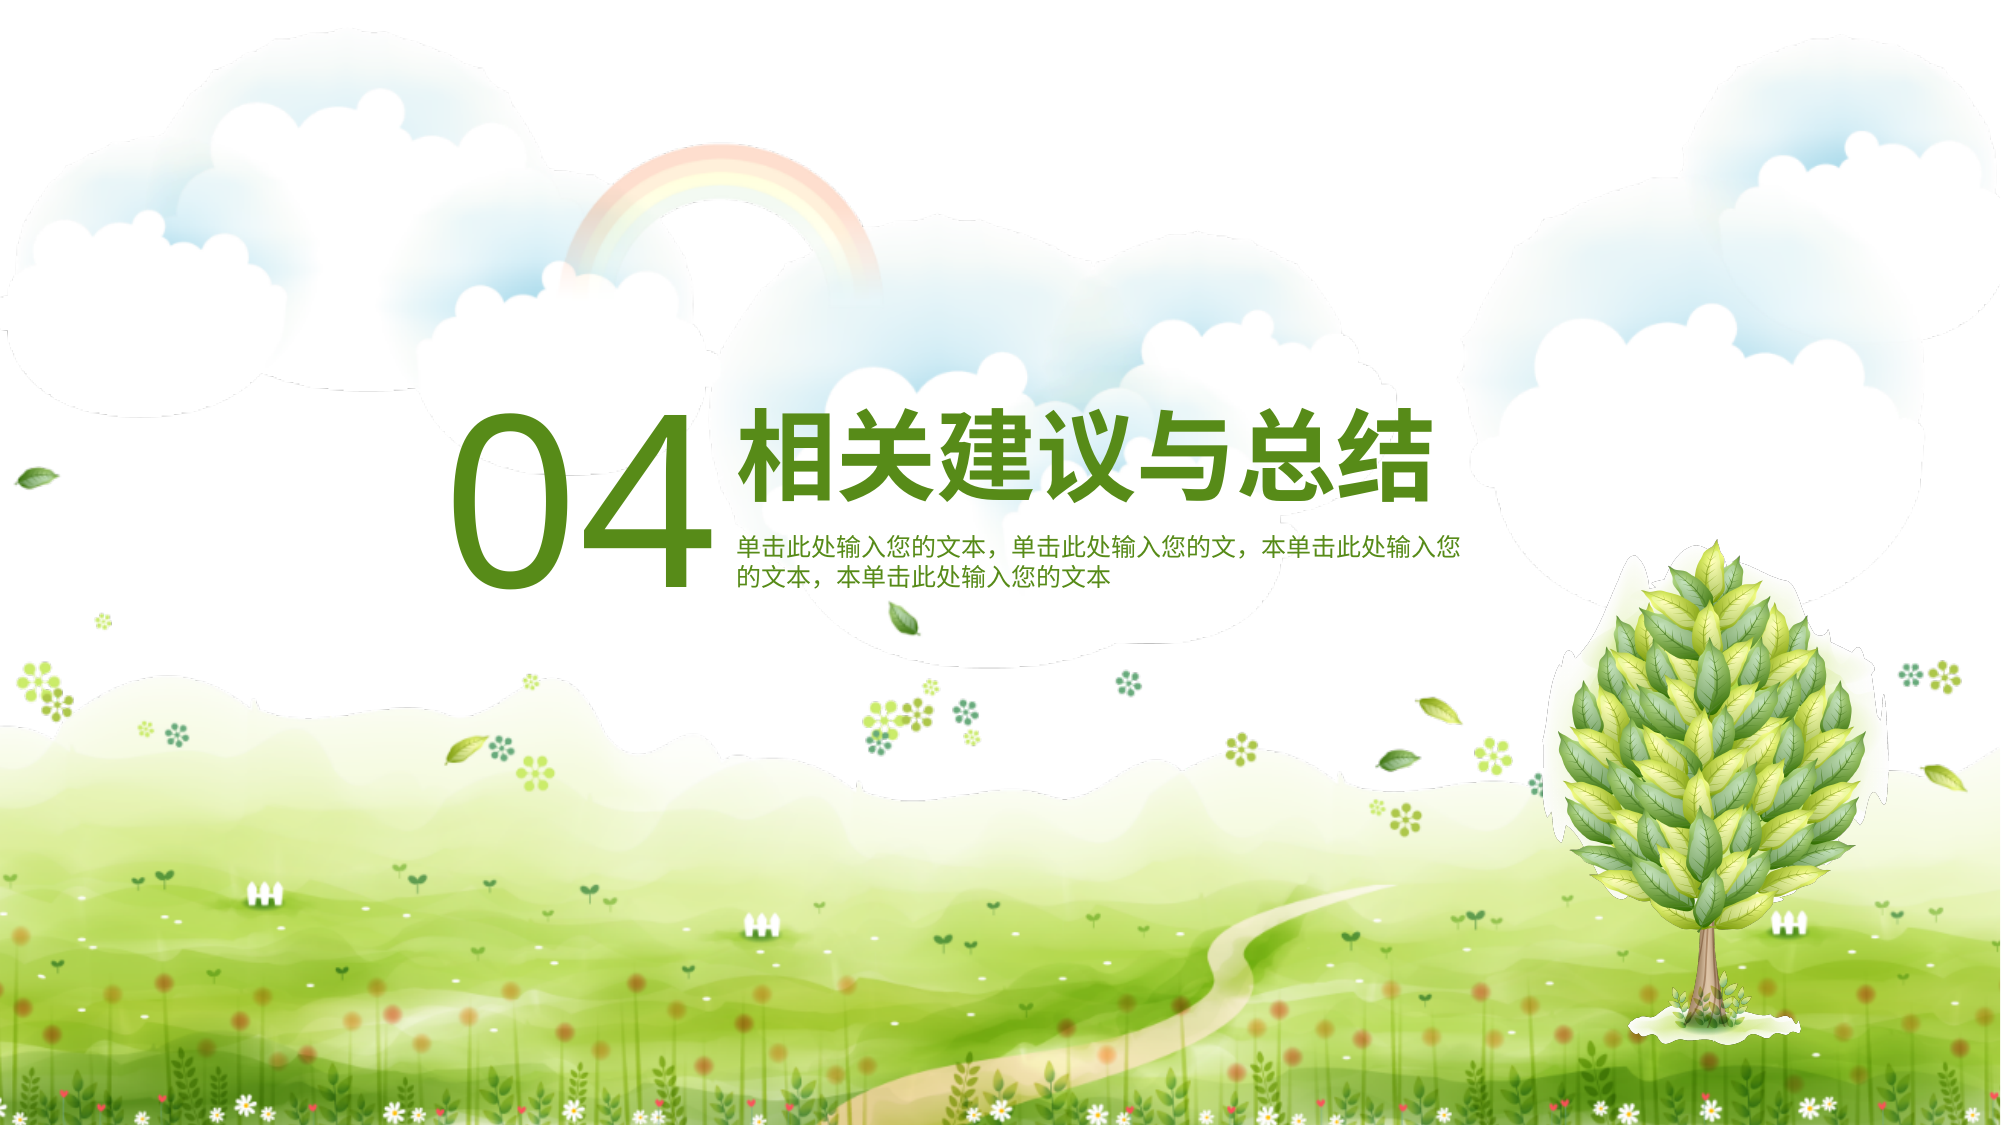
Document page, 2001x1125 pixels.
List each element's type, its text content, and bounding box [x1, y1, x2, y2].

picture [0, 27, 2001, 1125]
text_box 相关建议与总结 [721, 386, 1858, 521]
text_box 04 [385, 340, 774, 644]
text_box 单击此处输入您的文本，单击此处输入您的文，本单击此处输入您的文本，本单击此处输入您的文本 [721, 523, 1491, 599]
